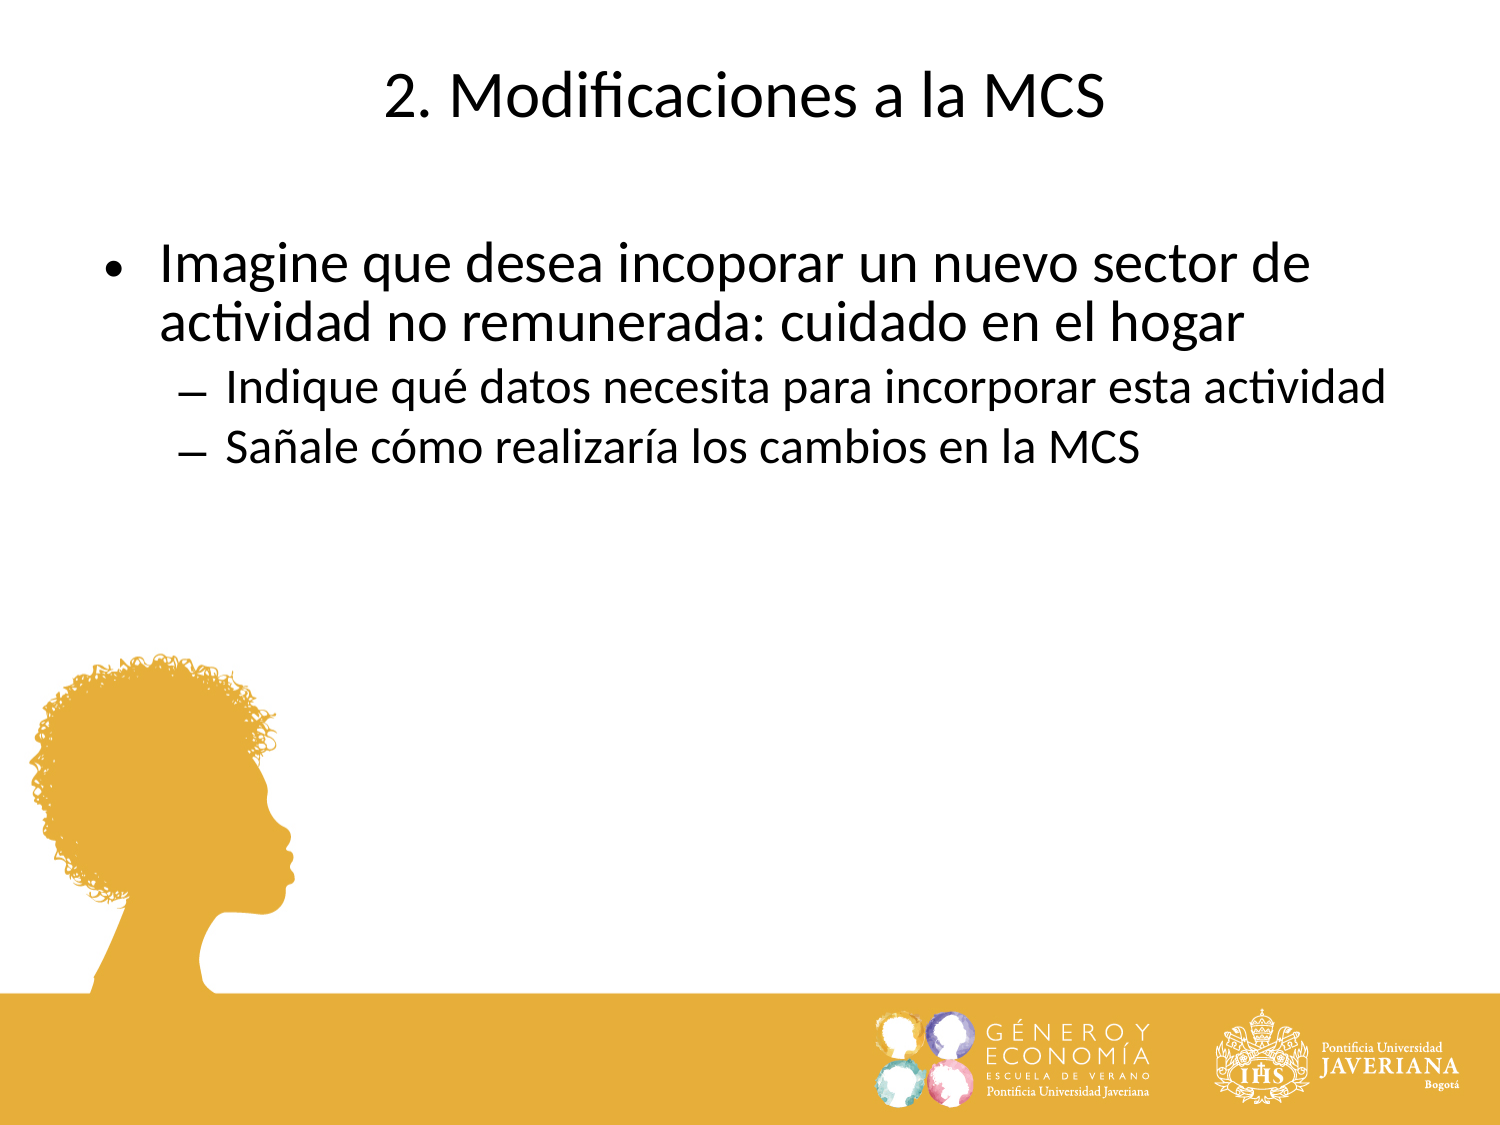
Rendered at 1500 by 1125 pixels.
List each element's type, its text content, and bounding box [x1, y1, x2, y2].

picture [0, 0, 1500, 1125]
list Imagine que desea incoporar un nuevo sector de actividad no remunerada: cuidado en el hogar Indique qué datos necesita para incorporar esta actividad Sañale cómo realizaría los cambios en la MCS [88, 231, 1436, 969]
title 2. Modificaciones a la MCS [64, 30, 1426, 171]
